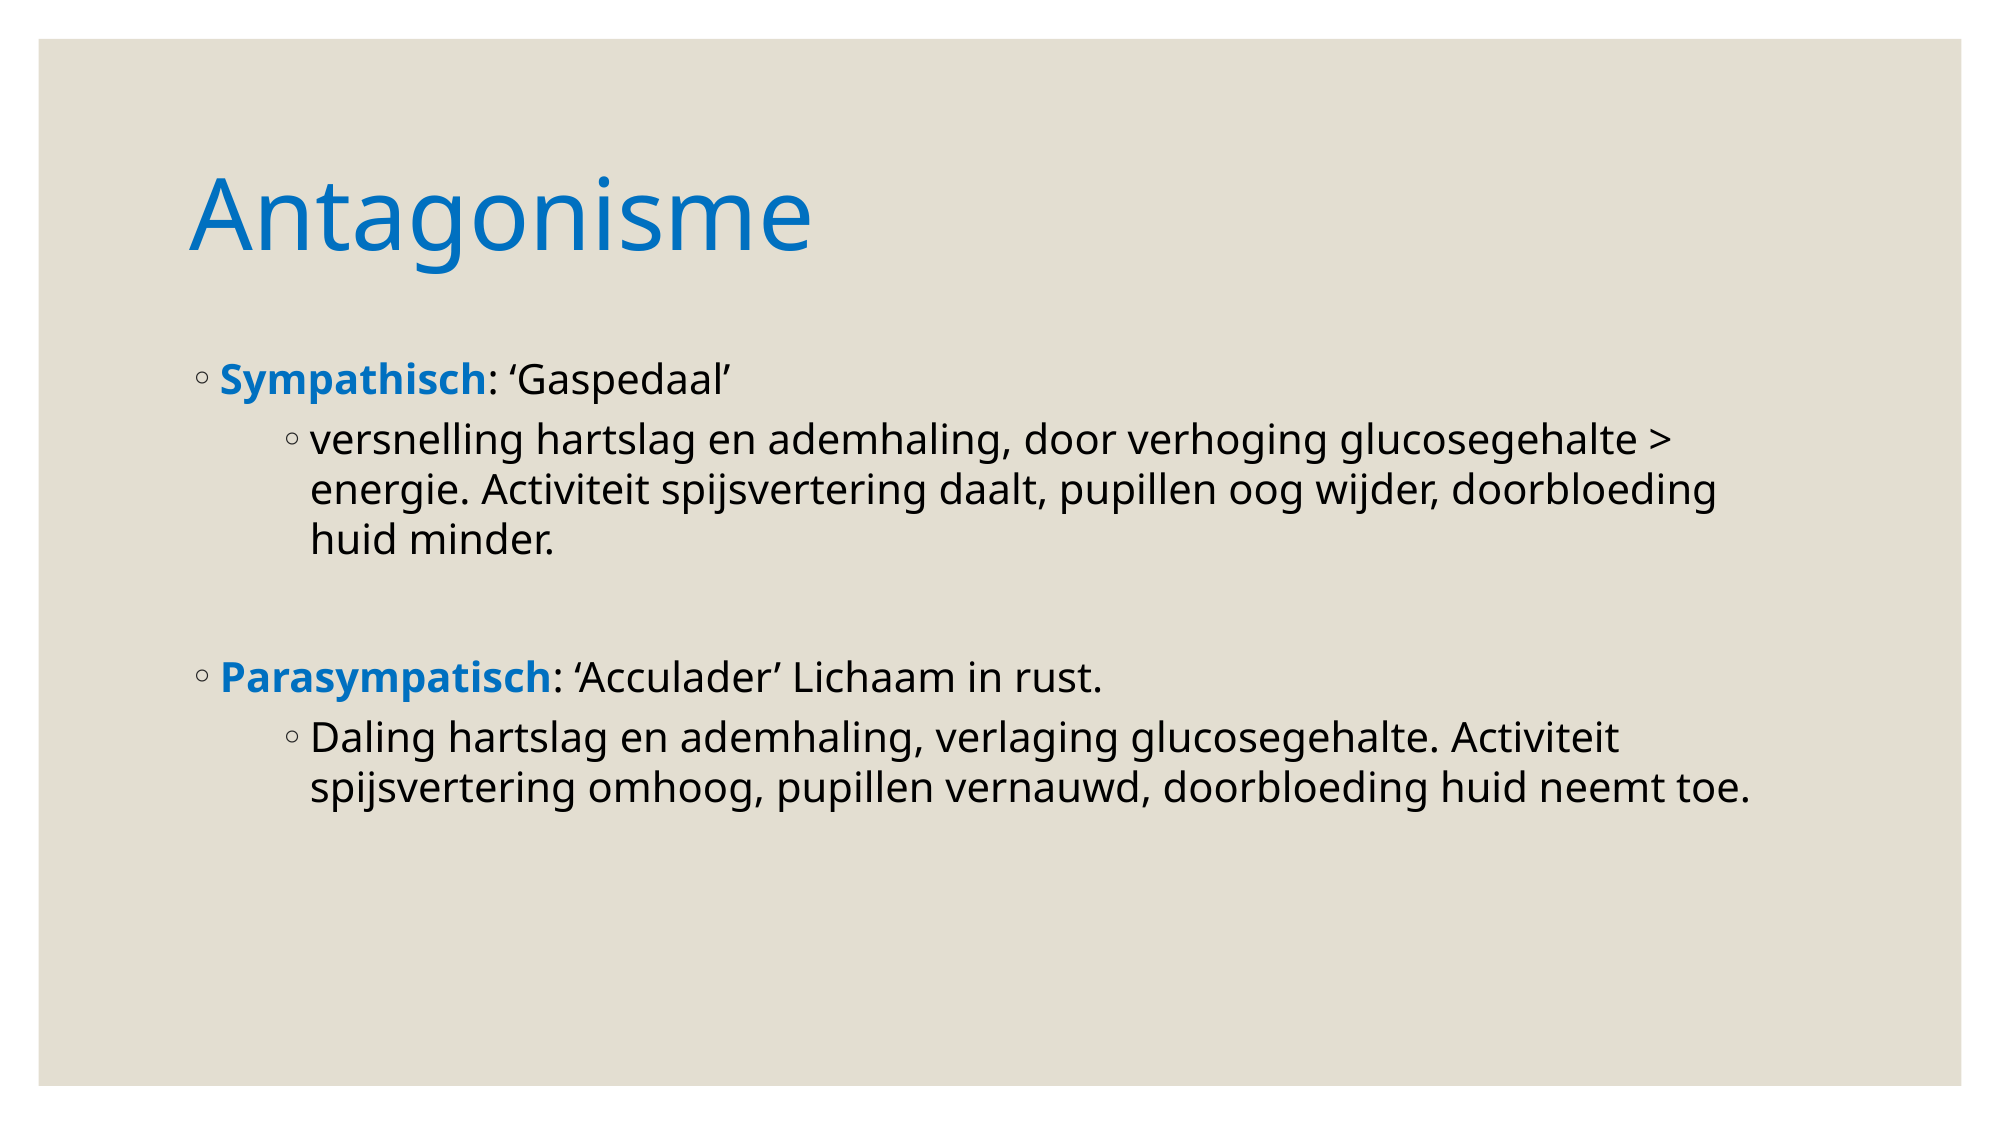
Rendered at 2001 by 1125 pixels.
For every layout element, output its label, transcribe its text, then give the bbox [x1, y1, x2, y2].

title Antagonisme [174, 105, 1825, 331]
list Sympathisch: ‘Gaspedaal’ versnelling hartslag en ademhaling, door verhoging glucosegehalte > energie. Activiteit spijsvertering daalt, pupillen oog wijder, doorbloeding huid minder. Parasympatisch: ‘Acculader’ Lichaam in rust. Daling hartslag en ademhaling, verlaging glucosegehalte. Activiteit spijsvertering omhoog, pupillen vernauwd, doorbloeding huid neemt toe. [174, 345, 1825, 990]
